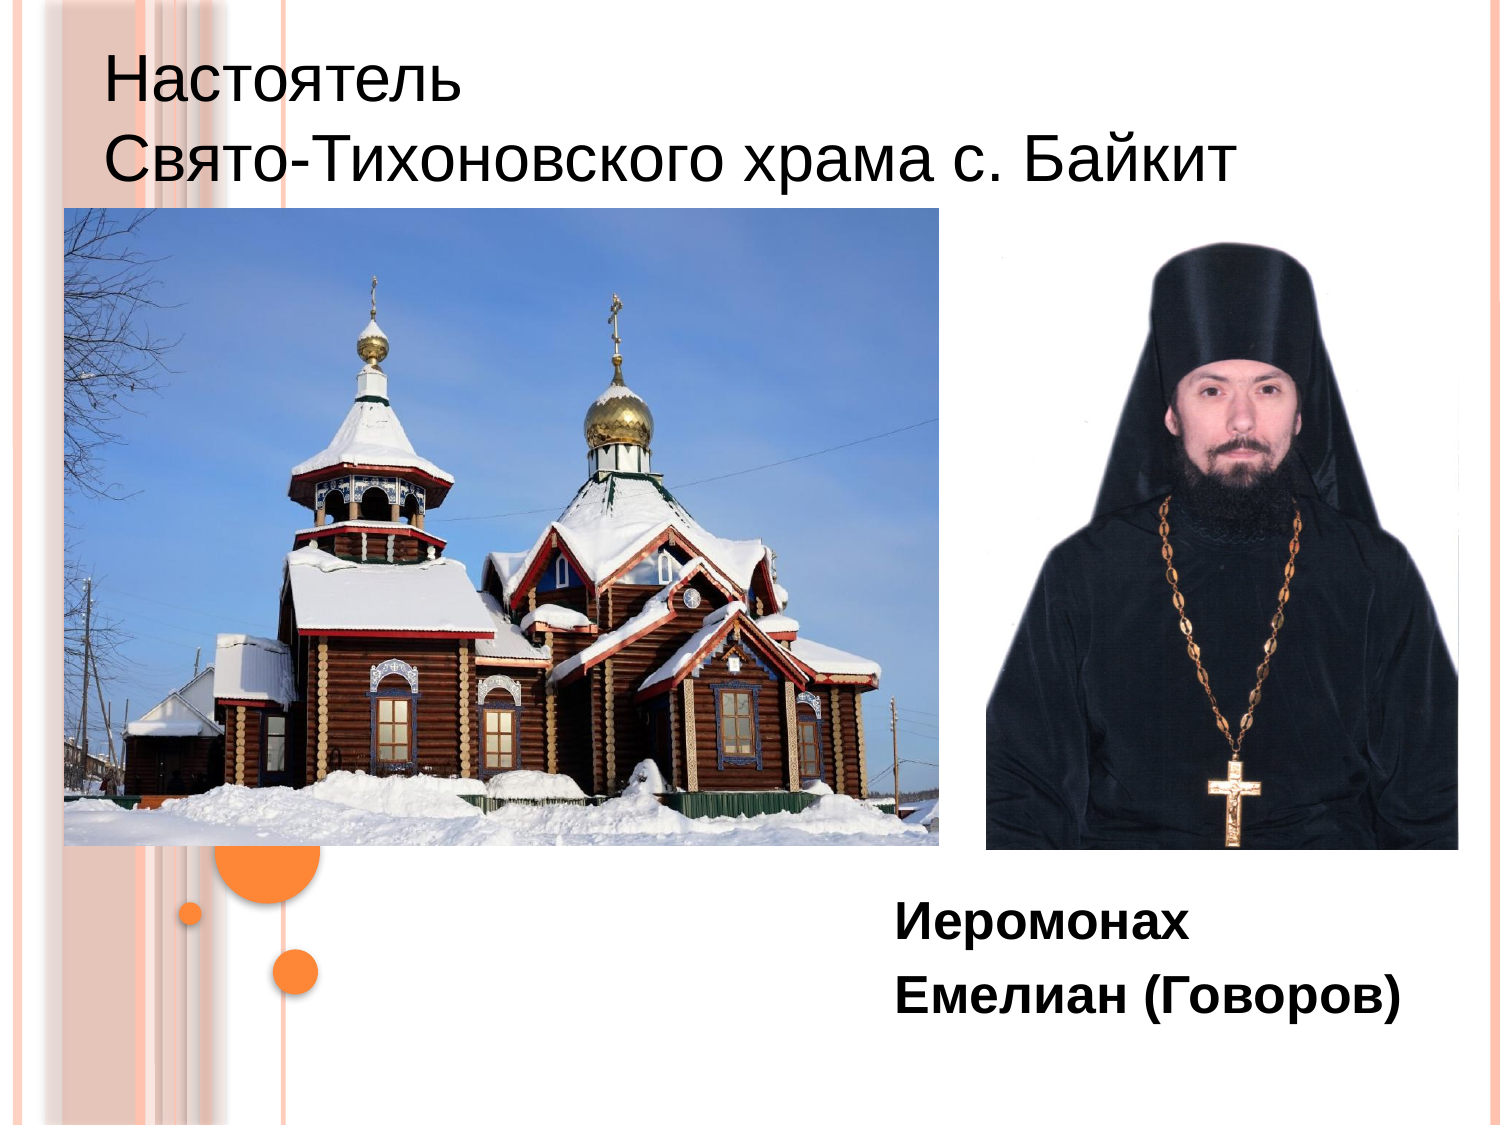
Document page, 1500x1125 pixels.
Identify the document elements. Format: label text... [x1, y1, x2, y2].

subtitle Иеромонах Емелиан (Говоров) [879, 846, 1459, 1035]
picture [64, 207, 940, 847]
title [123, 203, 1399, 350]
text_box Настоятель Свято-Тихоновского храма с. Байкит [88, 27, 1412, 203]
picture [985, 231, 1459, 851]
